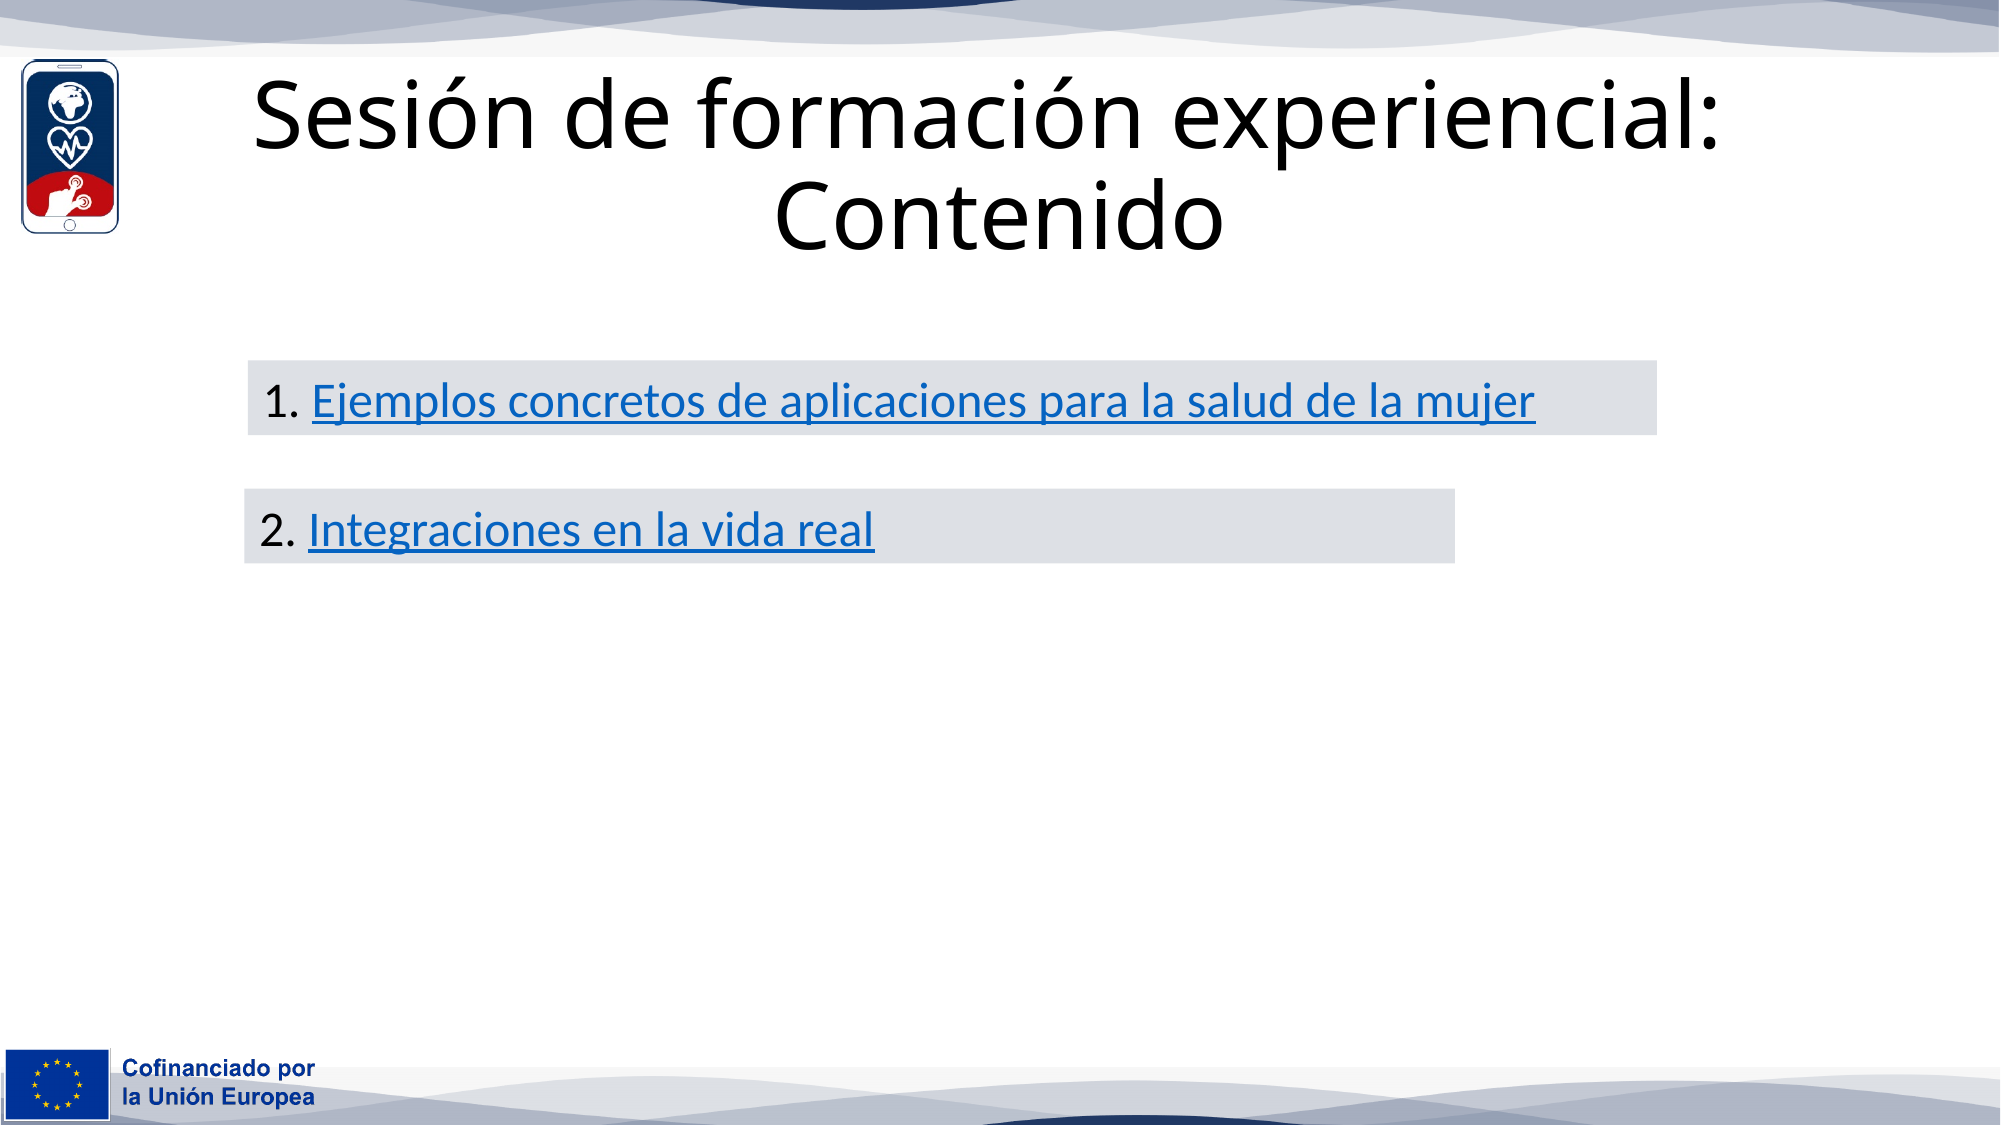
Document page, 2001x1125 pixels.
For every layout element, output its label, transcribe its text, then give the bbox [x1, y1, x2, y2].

picture [21, 59, 119, 234]
picture [0, 1044, 2001, 1125]
picture [0, 0, 1999, 57]
title Sesión de formación experiencial: Contenido [137, 59, 1863, 278]
text_box 1. Ejemplos concretos de aplicaciones para la salud de la mujer [247, 360, 1657, 436]
text_box 2. Integraciones en la vida real [244, 488, 1455, 564]
